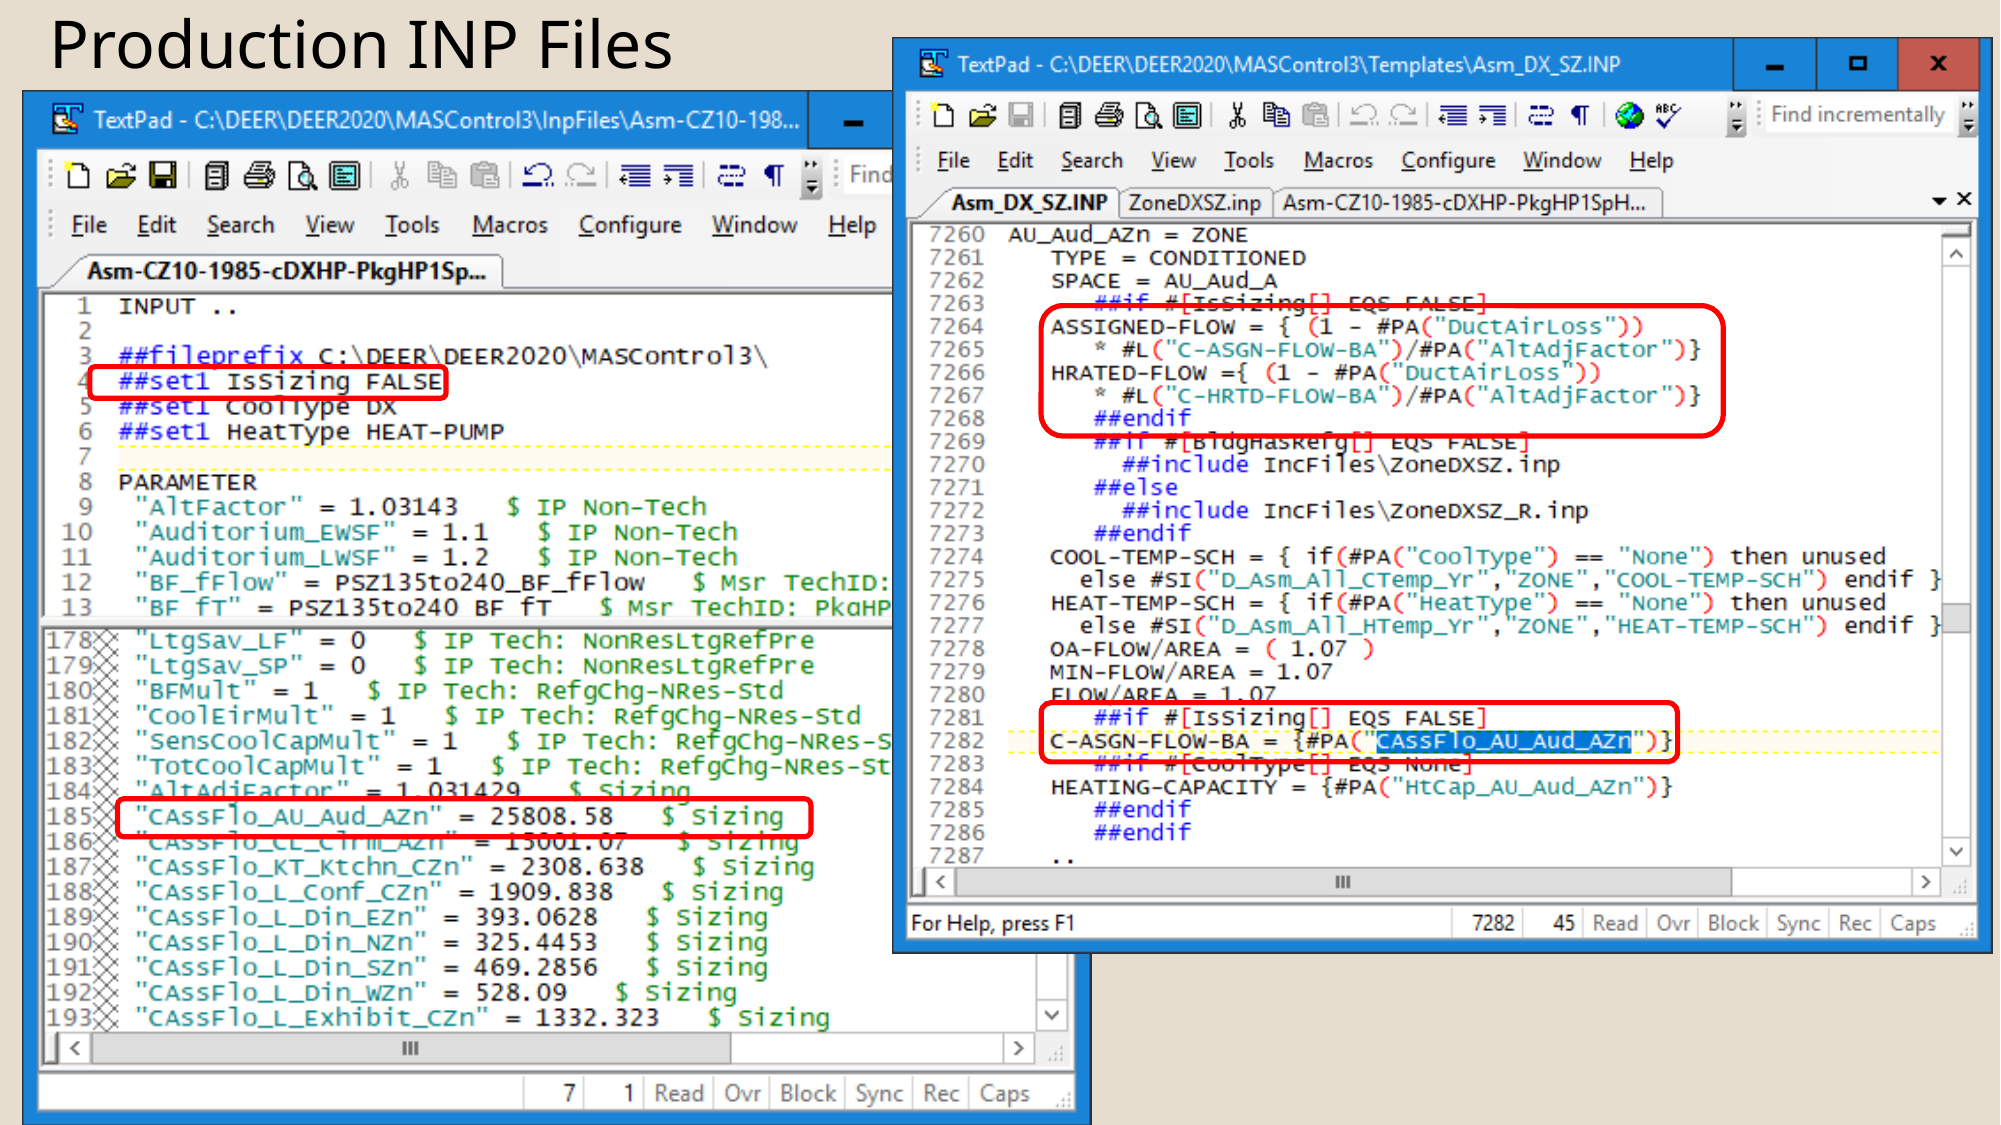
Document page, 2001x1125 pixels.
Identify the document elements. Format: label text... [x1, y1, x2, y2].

picture [22, 37, 1993, 1125]
title Production INP Files [34, 4, 1760, 90]
